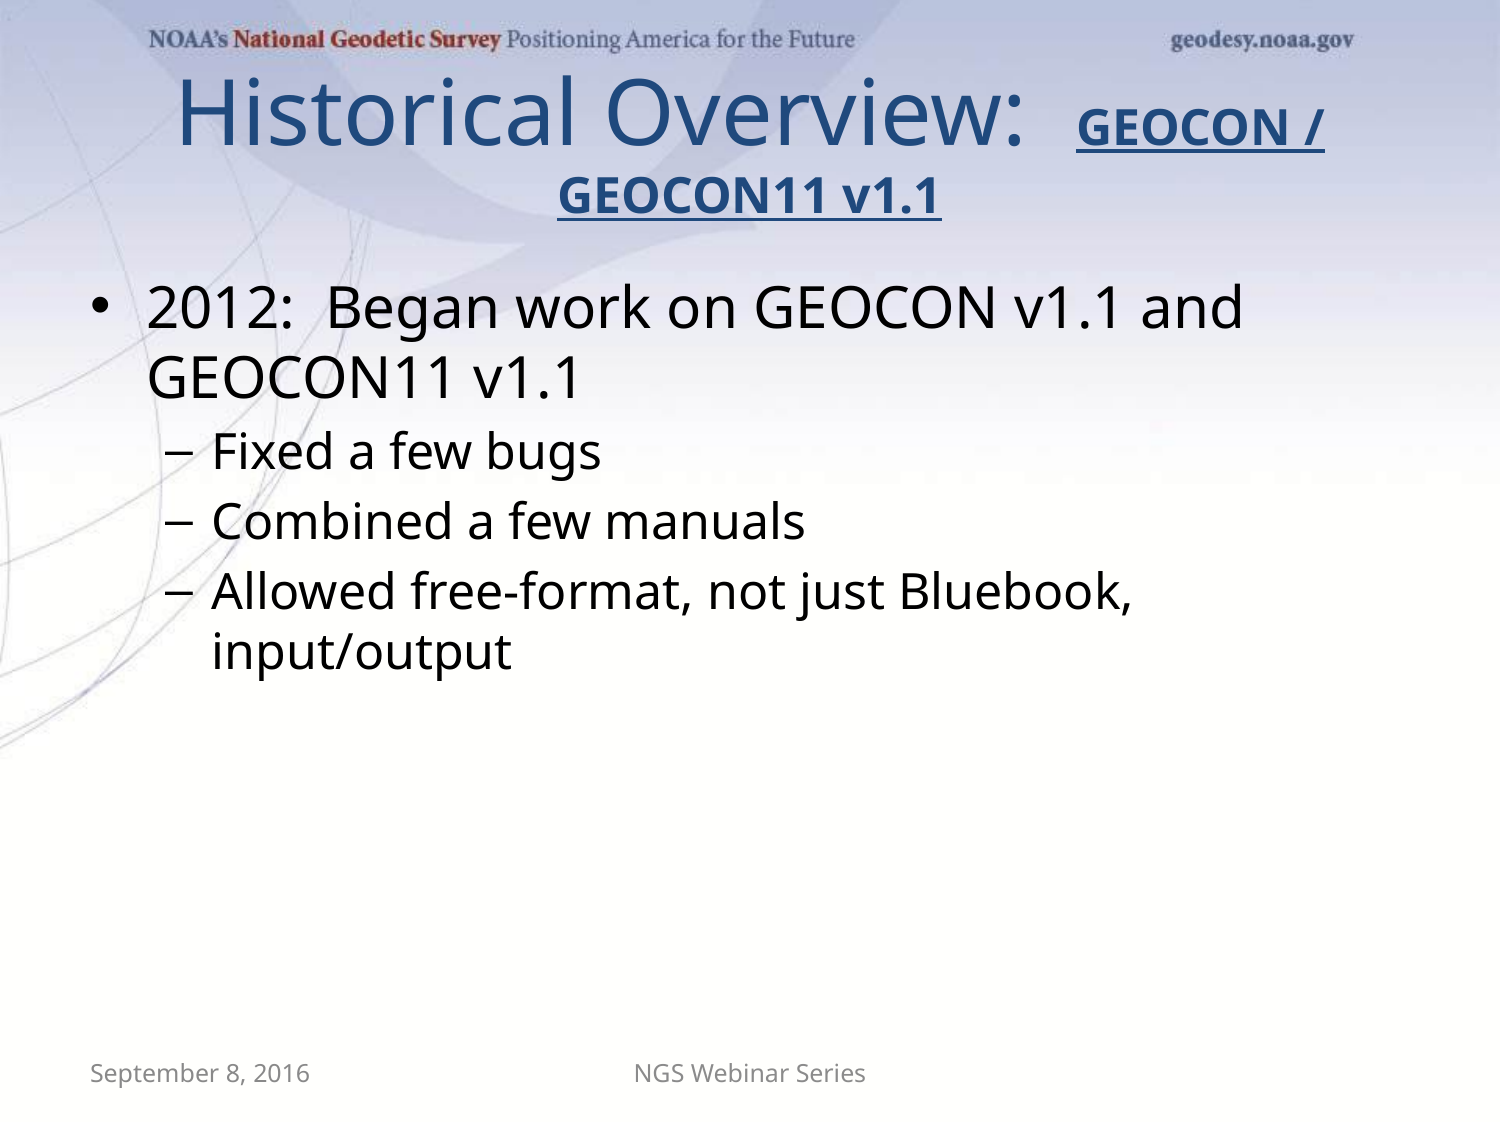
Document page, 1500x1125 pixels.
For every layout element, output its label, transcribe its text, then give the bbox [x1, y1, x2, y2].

list 2012: Began work on GEOCON v1.1 and GEOCON11 v1.1 Fixed a few bugs Combined a few manuals Allowed free-format, not just Bluebook, input/output [75, 262, 1413, 1005]
footer NGS Webinar Series [512, 1042, 988, 1103]
title Historical Overview: GEOCON / GEOCON11 v1.1 [75, 45, 1425, 233]
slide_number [75, 1042, 425, 1103]
picture [0, 0, 1500, 1122]
